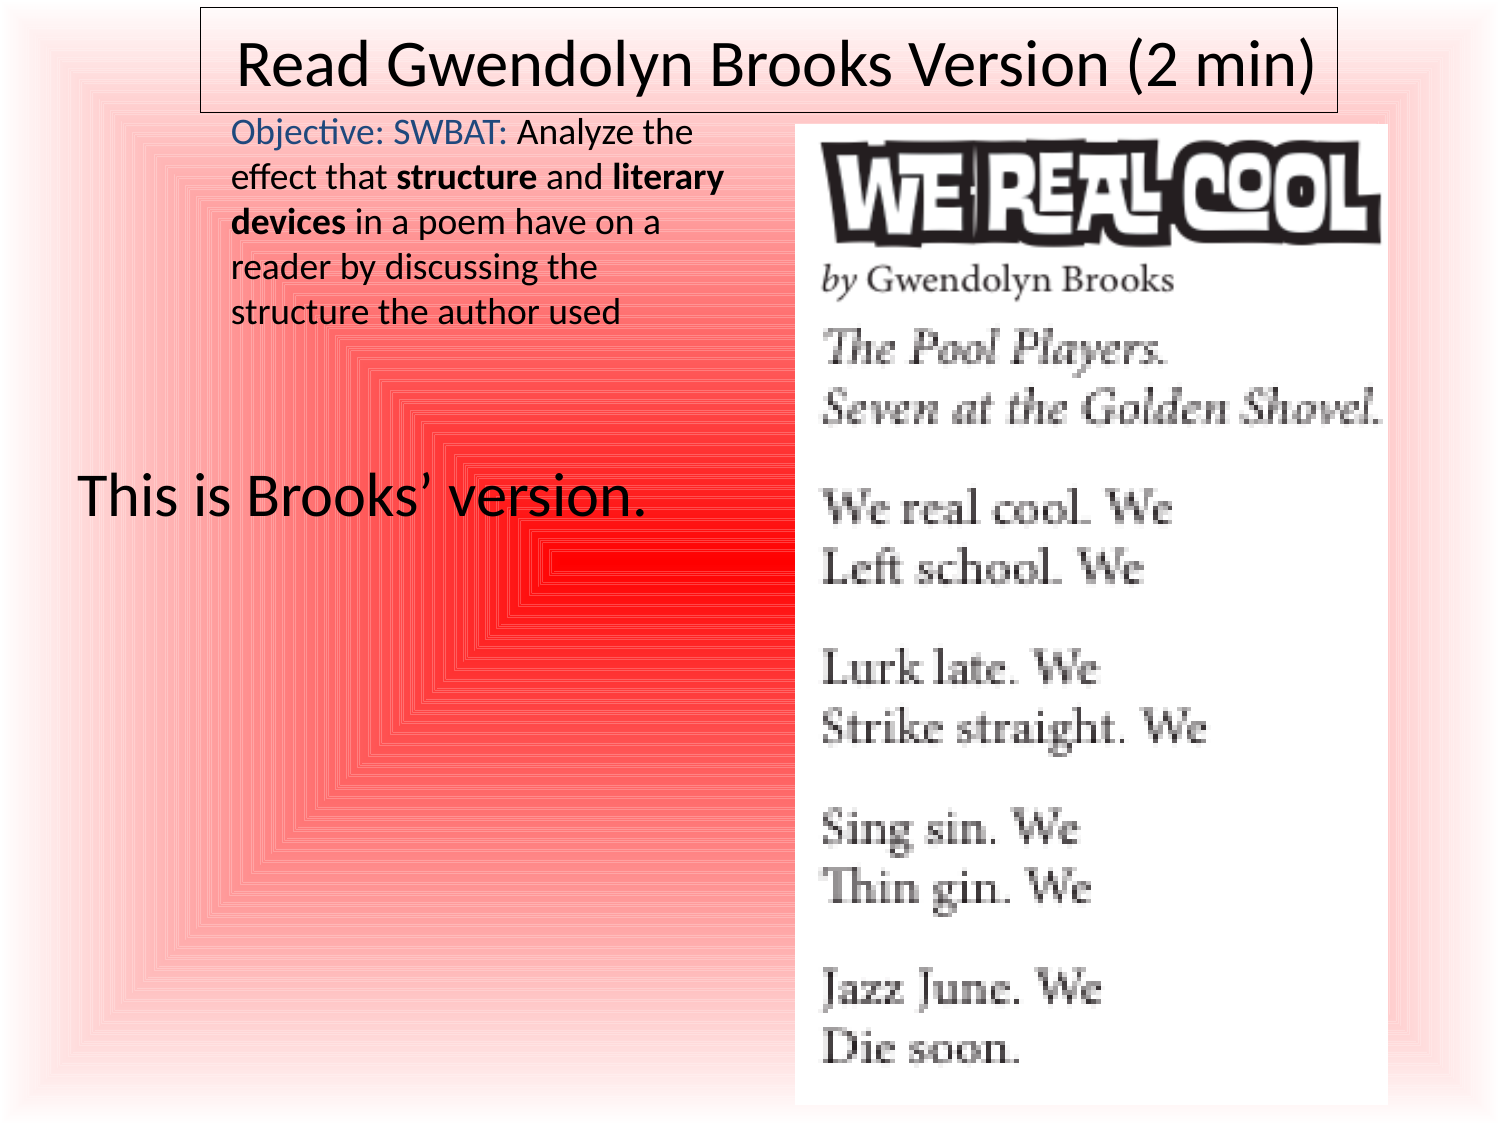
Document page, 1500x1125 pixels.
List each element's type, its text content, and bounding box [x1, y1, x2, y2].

title Read Gwendolyn Brooks Version (2 min) [200, 7, 1338, 113]
text_box This is Brooks’ version. [62, 446, 775, 537]
text_box Objective: SWBAT: Analyze the effect that structure and literary devices in a poem have on a reader by discussing the structure the author used [37, 99, 750, 340]
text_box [795, 124, 1388, 1105]
